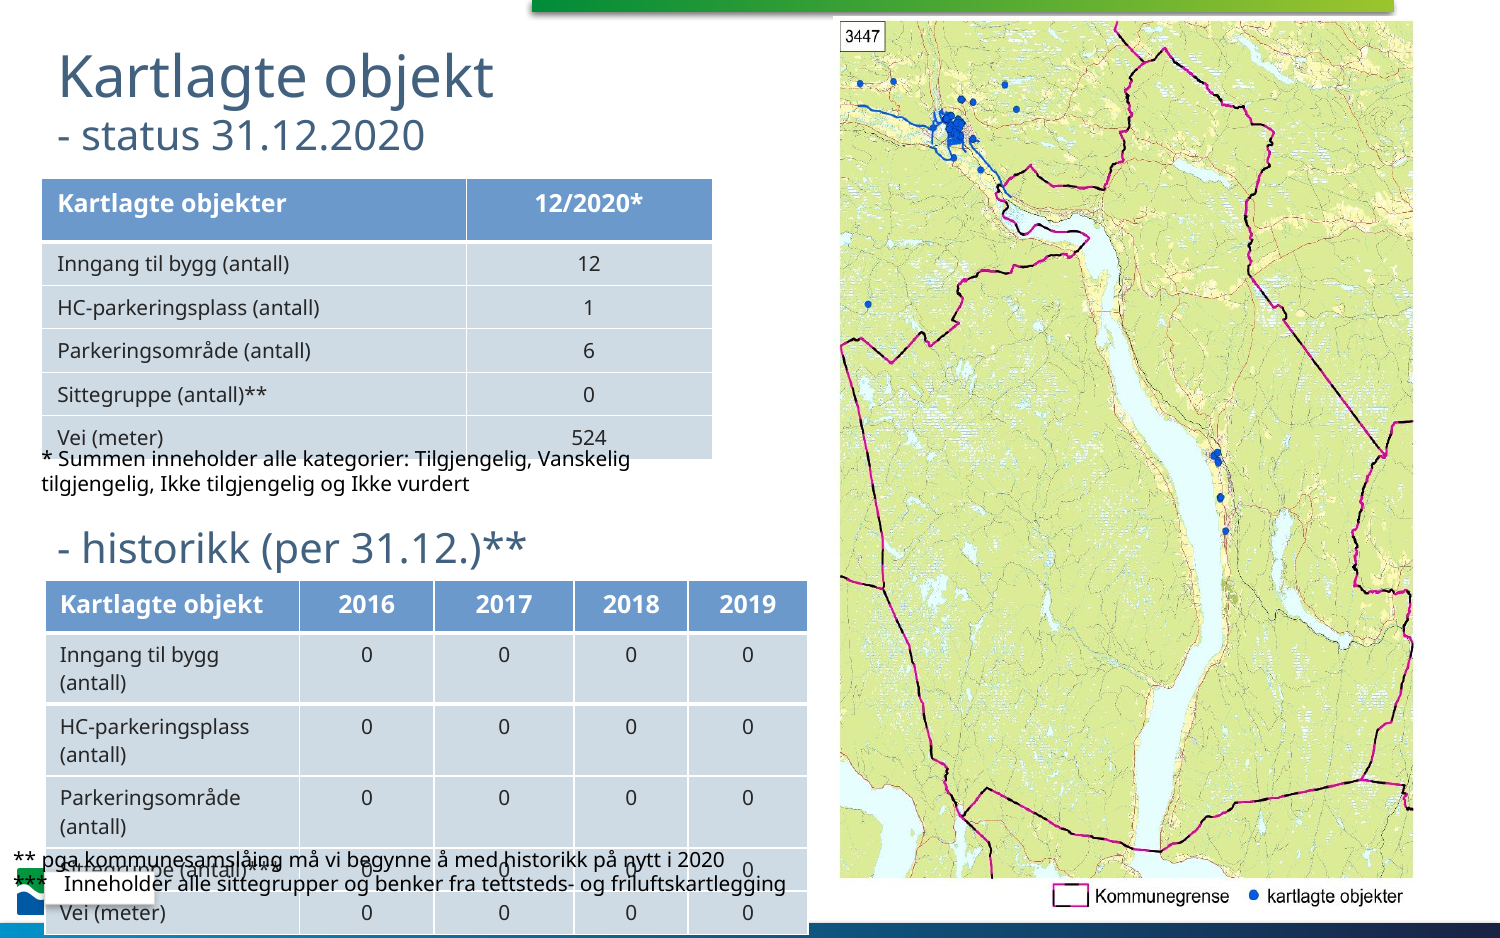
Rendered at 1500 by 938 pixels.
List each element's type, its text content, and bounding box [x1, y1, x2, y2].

text_box - historikk (per 31.12.)** [42, 496, 828, 580]
table_cell 0 [575, 904, 687, 934]
table_cell 0 [300, 706, 433, 775]
table_cell 0 [689, 635, 807, 702]
table_header 2017 [435, 581, 573, 631]
table_cell 0 [300, 777, 433, 838]
table_cell 1 [467, 286, 712, 328]
picture [833, 16, 1419, 913]
table_cell 0 [435, 635, 573, 702]
table_cell 0 [689, 706, 807, 775]
table_header 2018 [575, 581, 687, 631]
table_cell 6 [467, 329, 712, 372]
table_header 2016 [300, 581, 433, 631]
table_cell Inngang til bygg (antall) [42, 244, 466, 285]
table_cell Vei (meter) [42, 416, 466, 438]
text_box * Summen inneholder alle kategorier: Tilgjengelig, Vanskelig tilgjengelig, Ikke tilgjengelig og Ikke vurdert [26, 438, 711, 504]
table_header Kartlagte objekt [46, 581, 299, 631]
table_cell 0 [575, 777, 687, 838]
table_cell 0 [300, 635, 433, 702]
table_cell 0 [435, 904, 573, 934]
table_cell 0 [467, 373, 712, 415]
table_cell Inngang til bygg (antall) [46, 635, 299, 702]
table_header 2019 [689, 581, 807, 631]
table_cell 0 [435, 777, 573, 838]
table_cell HC-parkeringsplass (antall) [46, 706, 299, 775]
table_cell 524 [467, 416, 712, 459]
table_cell Parkeringsområde (antall) [42, 329, 466, 372]
table_cell Vei (meter) [46, 904, 299, 934]
table_cell 0 [689, 777, 807, 847]
table_cell Sittegruppe (antall)** [42, 373, 466, 415]
table_cell 0 [575, 706, 687, 775]
table_cell 0 [802, 849, 807, 890]
table_cell 0 [689, 892, 807, 934]
table_cell 12 [467, 244, 712, 285]
table_header Kartlagte objekter [42, 179, 466, 240]
table_cell 0 [575, 635, 687, 702]
table_header 12/2020* [467, 179, 712, 240]
text_box Kartlagte objekt - status 31.12.2020 [42, 24, 828, 167]
table_cell 0 [300, 904, 433, 934]
table_cell Parkeringsområde (antall) [46, 777, 299, 838]
table_cell 0 [435, 706, 573, 775]
table_cell HC-parkeringsplass (antall) [42, 286, 466, 328]
text_box ** pga kommunesamslåing må vi begynne å med historikk på nytt i 2020 *** Inneholder alle sittegrupper og benker fra tettsteds- og friluftskartlegging [0, 838, 802, 904]
